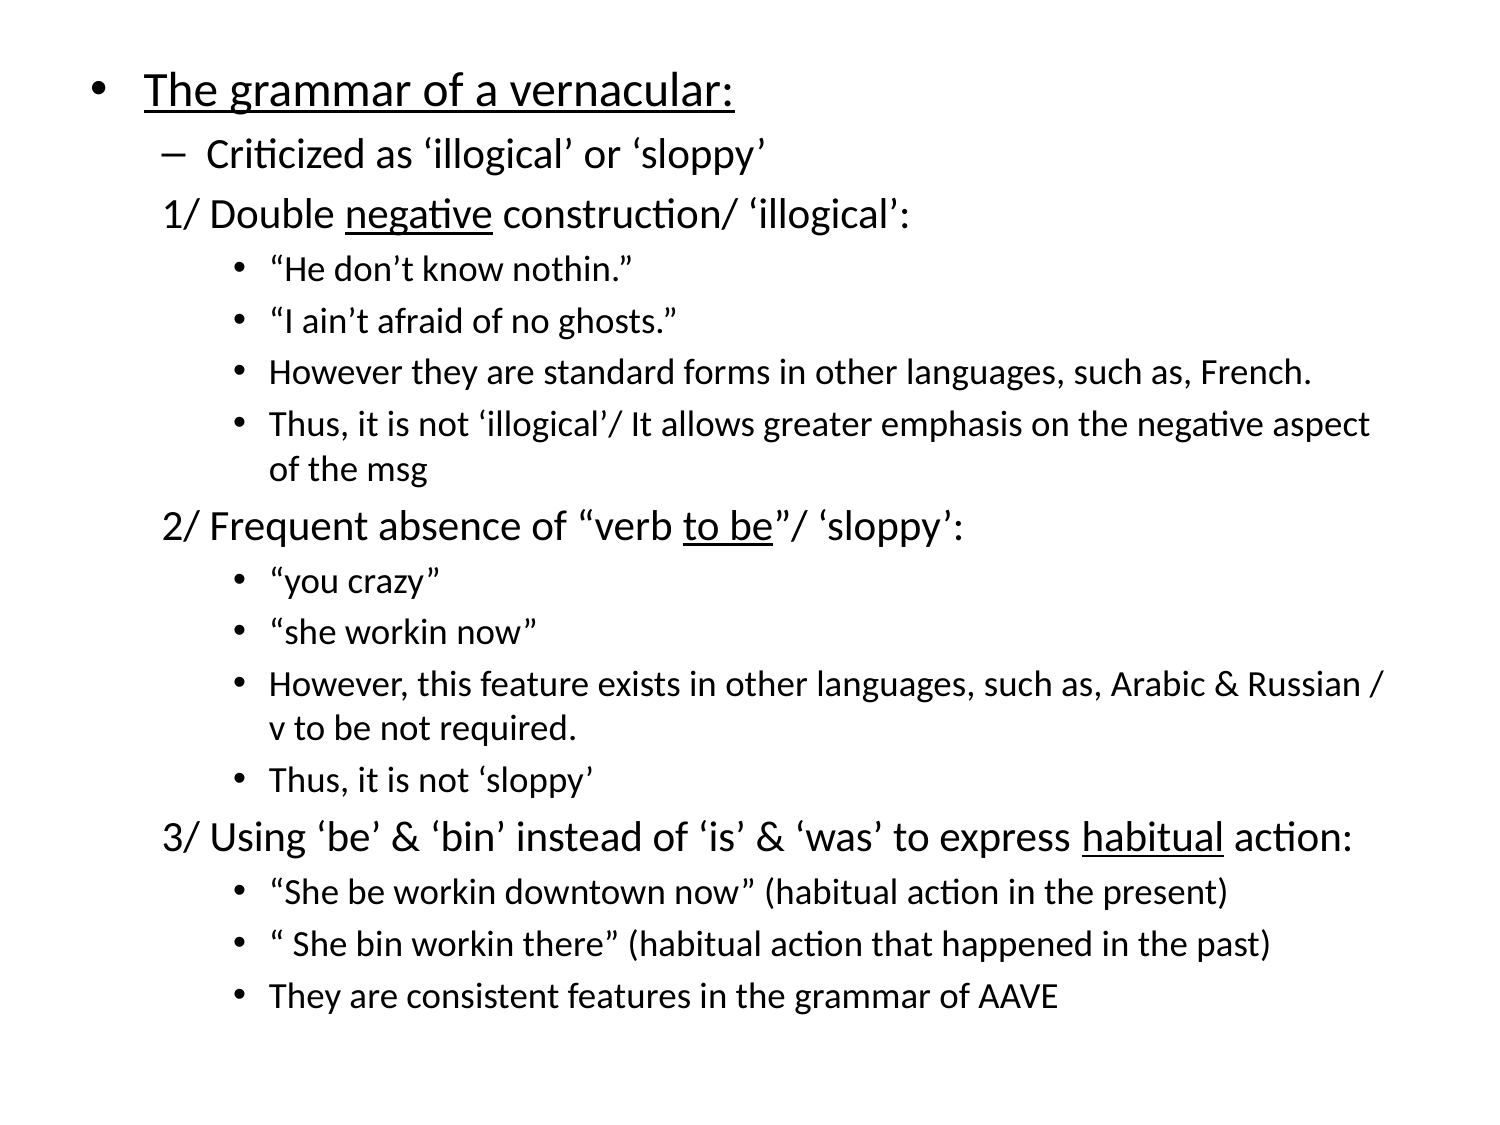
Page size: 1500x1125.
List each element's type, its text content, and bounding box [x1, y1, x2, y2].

list The grammar of a vernacular: Criticized as ‘illogical’ or ‘sloppy’ 1/ Double negative construction/ ‘illogical’: “He don’t know nothin.” “I ain’t afraid of no ghosts.” However they are standard forms in other languages, such as, French. Thus, it is not ‘illogical’/ It allows greater emphasis on the negative aspect of the msg 2/ Frequent absence of “verb to be”/ ‘sloppy’: “you crazy” “she workin now” However, this feature exists in other languages, such as, Arabic & Russian / v to be not required. Thus, it is not ‘sloppy’ 3/ Using ‘be’ & ‘bin’ instead of ‘is’ & ‘was’ to express habitual action: “She be workin downtown now” (habitual action in the present) “ She bin workin there” (habitual action that happened in the past) They are consistent features in the grammar of AAVE [75, 50, 1425, 1025]
